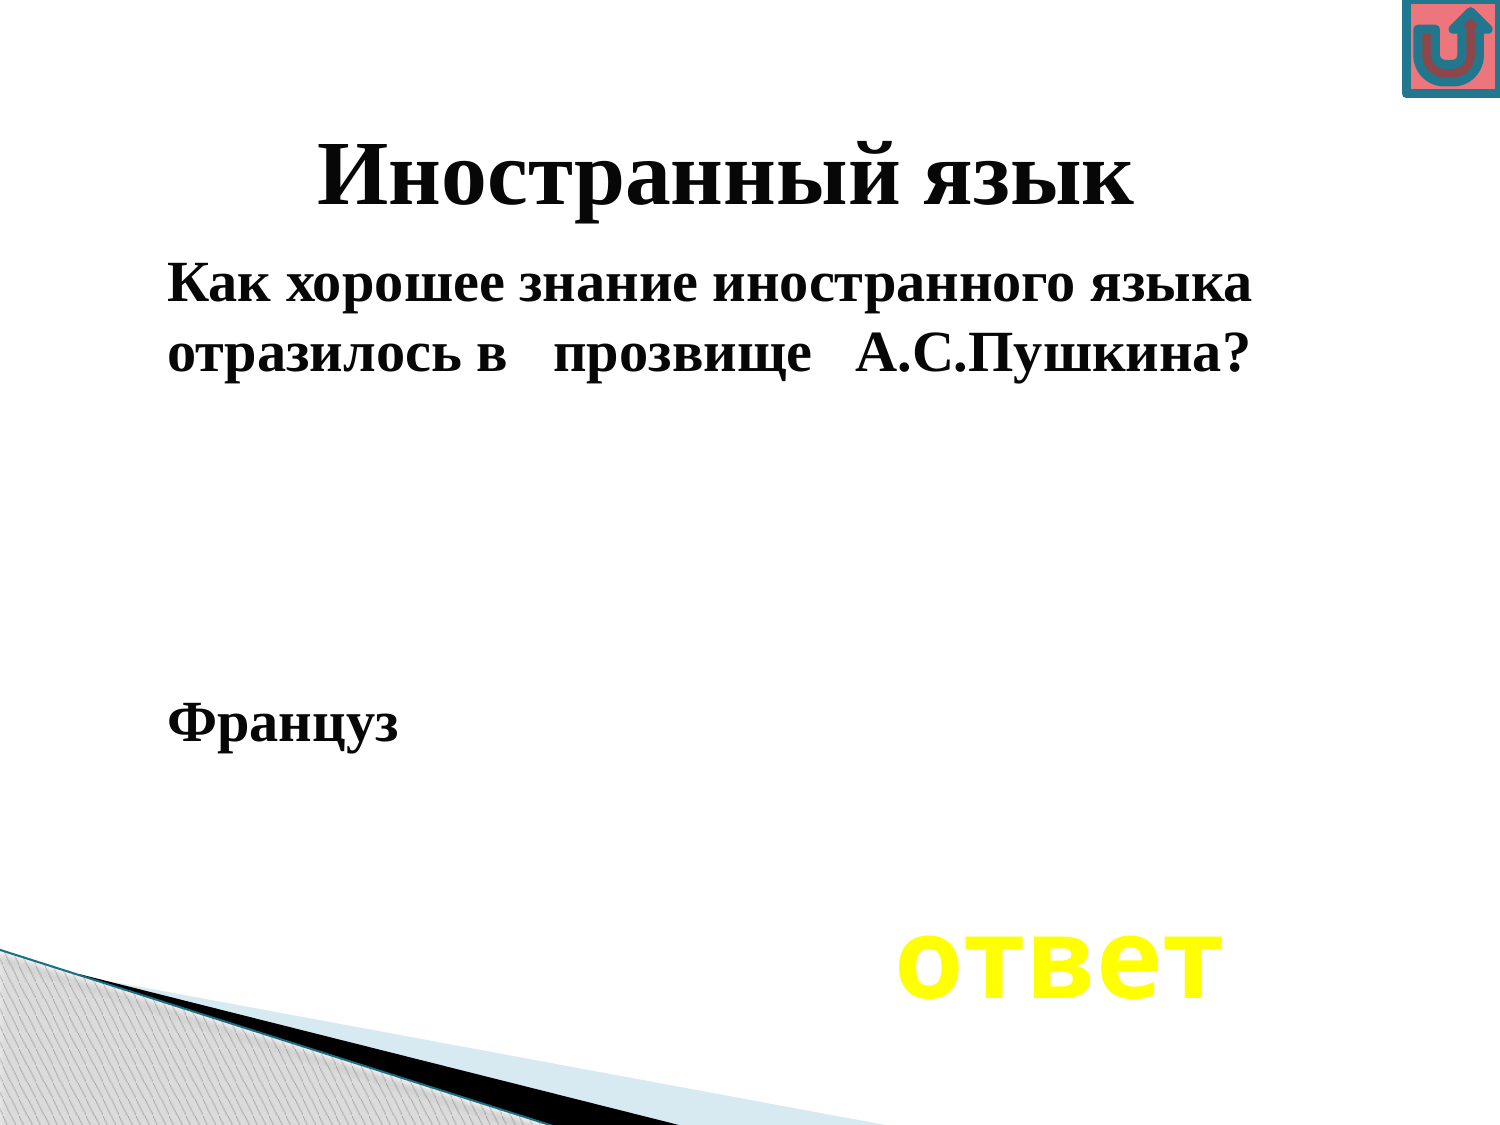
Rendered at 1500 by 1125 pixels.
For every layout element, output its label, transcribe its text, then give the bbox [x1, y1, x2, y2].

text_box Иностранный язык [281, 105, 1172, 231]
text_box ответ [879, 878, 1240, 1029]
text_box Как хорошее знание иностранного языка отразилось в прозвище А.С.Пушкина? [152, 235, 1360, 390]
list Француз [105, 597, 926, 973]
text_box [46, 234, 1397, 540]
text_box [1402, 0, 1500, 98]
